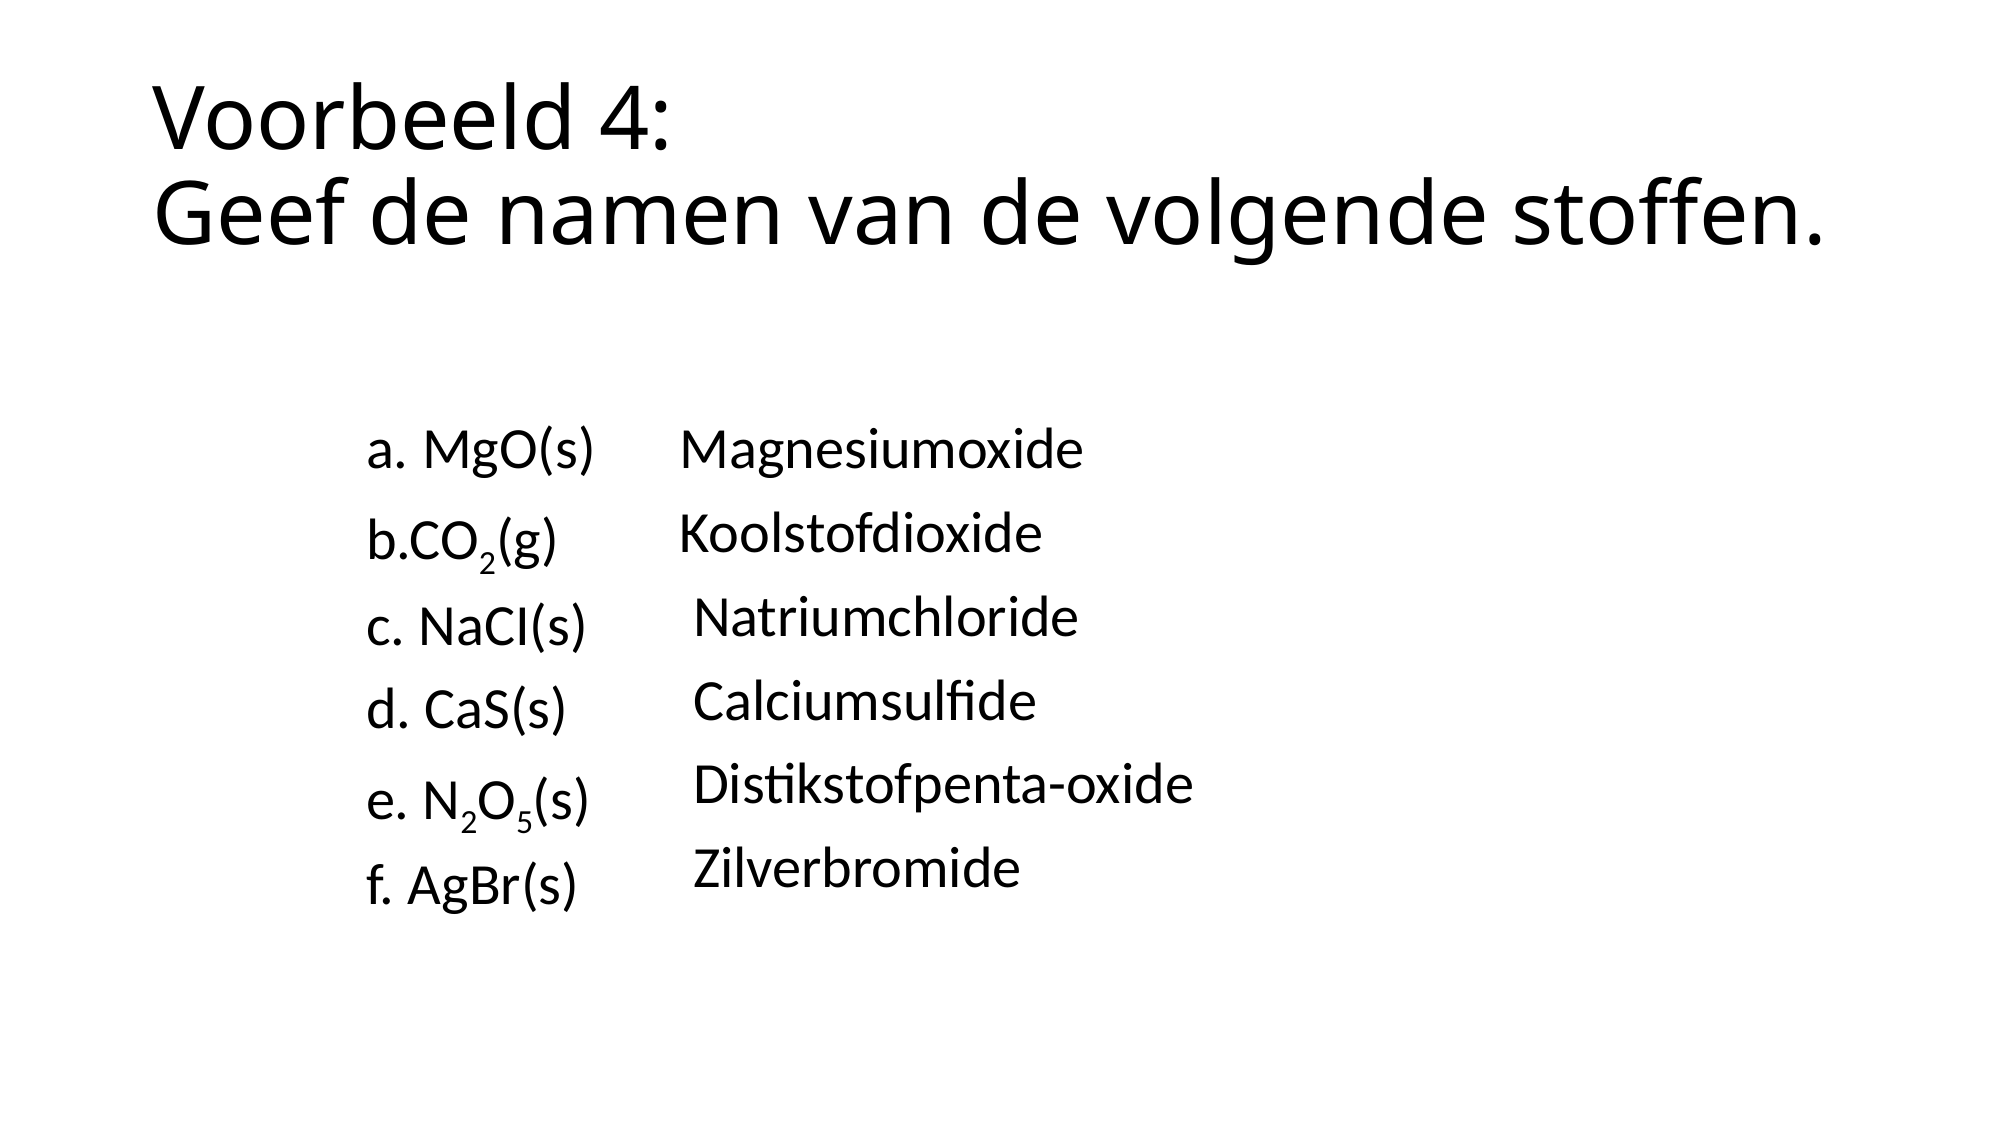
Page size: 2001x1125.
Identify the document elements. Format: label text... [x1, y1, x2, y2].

text_box Magnesiumoxide Koolstofdioxide Natriumchloride Calciumsulfide Distikstofpenta-oxide Zilverbromide [651, 411, 1717, 1125]
list a. MgO(s) b.CO2(g) c. NaCI(s) d. CaS(s) e. N2O5(s) f. AgBr(s) [324, 411, 651, 1125]
title Voorbeeld 4: Geef de namen van de volgende stoffen. [137, 59, 1863, 278]
